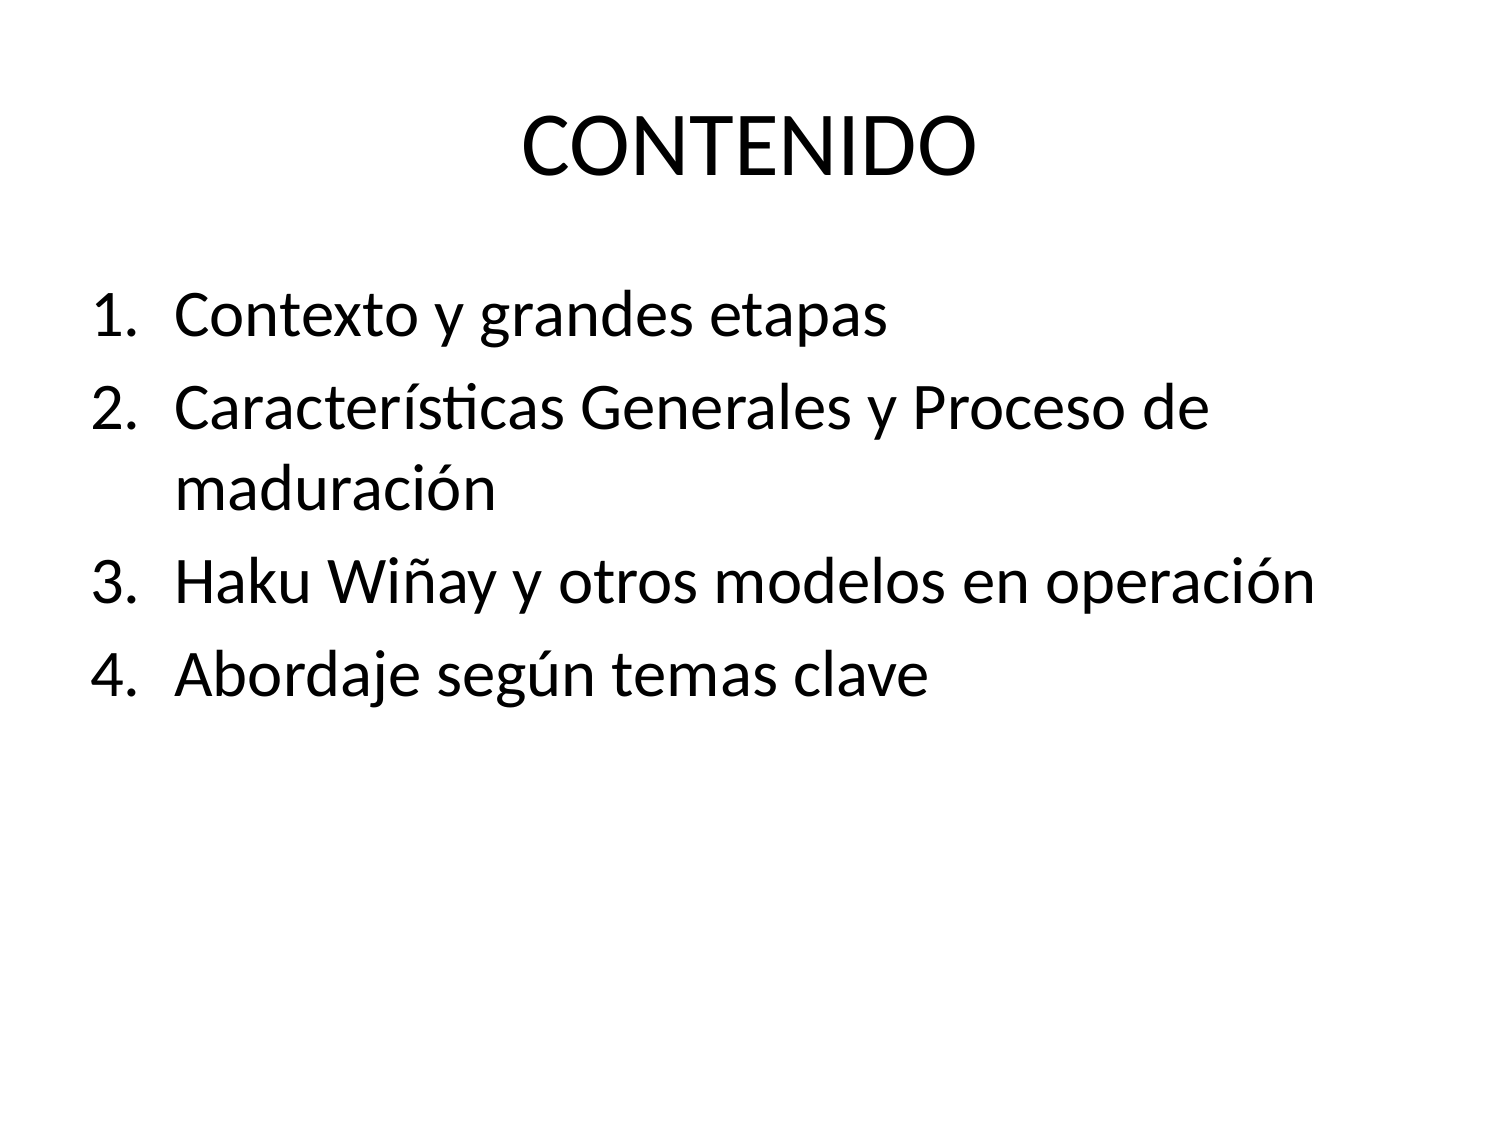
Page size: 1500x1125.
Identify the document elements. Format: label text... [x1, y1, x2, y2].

title CONTENIDO [75, 45, 1425, 233]
list Contexto y grandes etapas Características Generales y Proceso de maduración Haku Wiñay y otros modelos en operación Abordaje según temas clave [75, 262, 1425, 1005]
